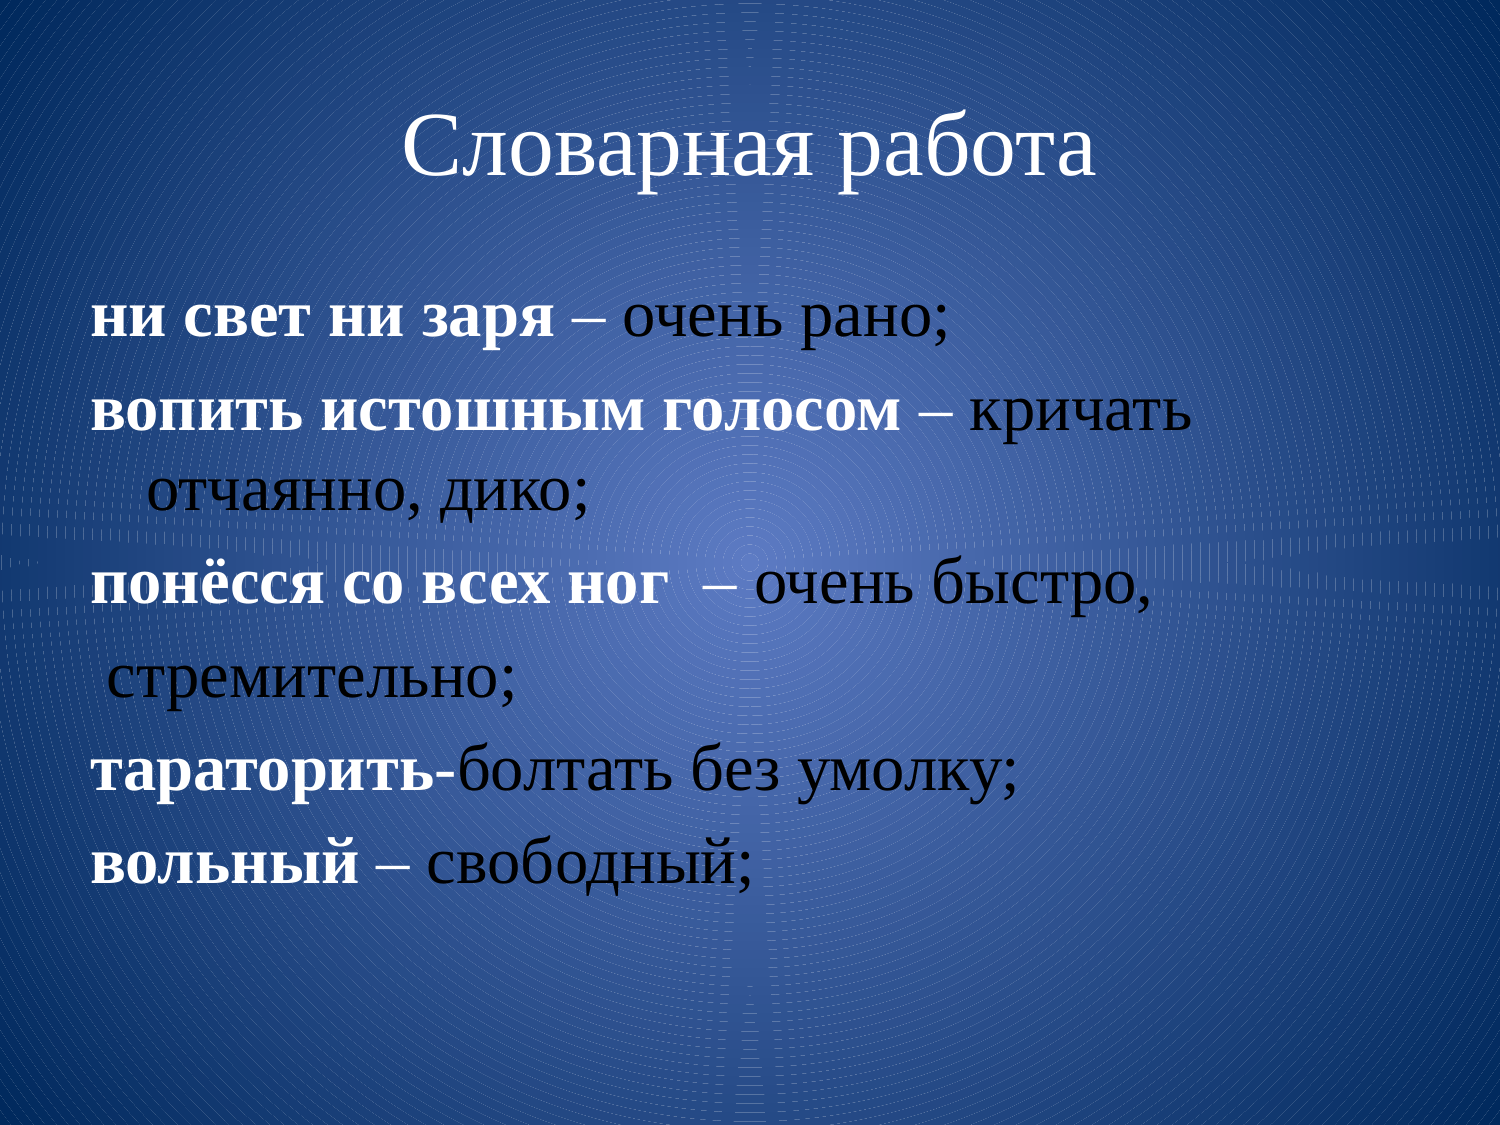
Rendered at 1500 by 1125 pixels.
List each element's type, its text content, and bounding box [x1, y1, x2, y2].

list ни свет ни заря – очень рано; вопить истошным голосом – кричать отчаянно, дико; понёсся со всех ног – очень быстро, стремительно; тараторить-болтать без умолку; вольный – свободный; [75, 262, 1447, 1005]
title Словарная работа [75, 45, 1425, 233]
